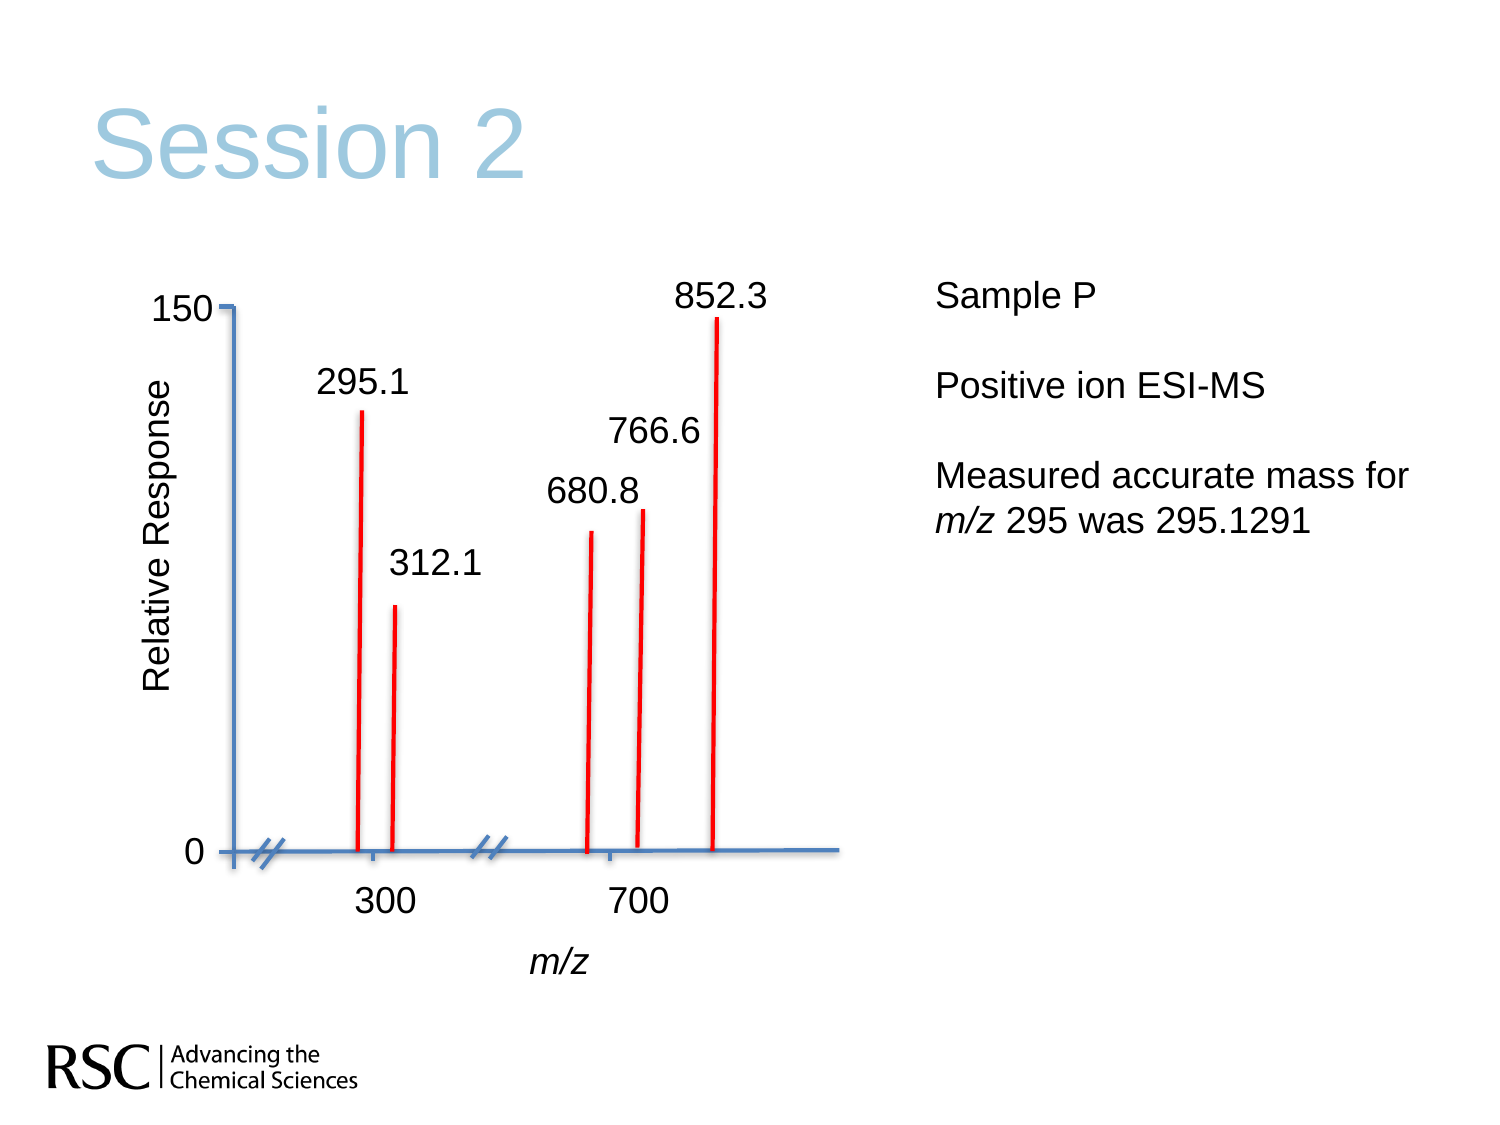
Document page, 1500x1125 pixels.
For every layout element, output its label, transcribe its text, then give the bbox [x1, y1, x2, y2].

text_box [471, 835, 490, 859]
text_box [637, 508, 644, 848]
text_box 0 [169, 819, 220, 880]
text_box 766.6 [592, 398, 707, 459]
text_box 312.1 [374, 530, 498, 591]
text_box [357, 410, 363, 852]
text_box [260, 838, 285, 870]
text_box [493, 836, 508, 860]
text_box 852.3 [659, 263, 783, 324]
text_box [712, 316, 718, 852]
text_box 300 [339, 868, 432, 929]
text_box m/z [514, 929, 605, 990]
text_box 700 [592, 868, 685, 929]
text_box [252, 838, 259, 862]
text_box 680.8 [531, 459, 655, 519]
text_box Sample P Positive ion ESI-MS Measured accurate mass for m/z 295 was 295.1291 [920, 263, 1435, 594]
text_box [392, 604, 396, 852]
title Session 2 [75, 45, 1425, 233]
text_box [586, 530, 592, 855]
text_box 150 [136, 276, 229, 336]
text_box Relative Response [123, 353, 184, 708]
text_box 295.1 [301, 349, 425, 410]
